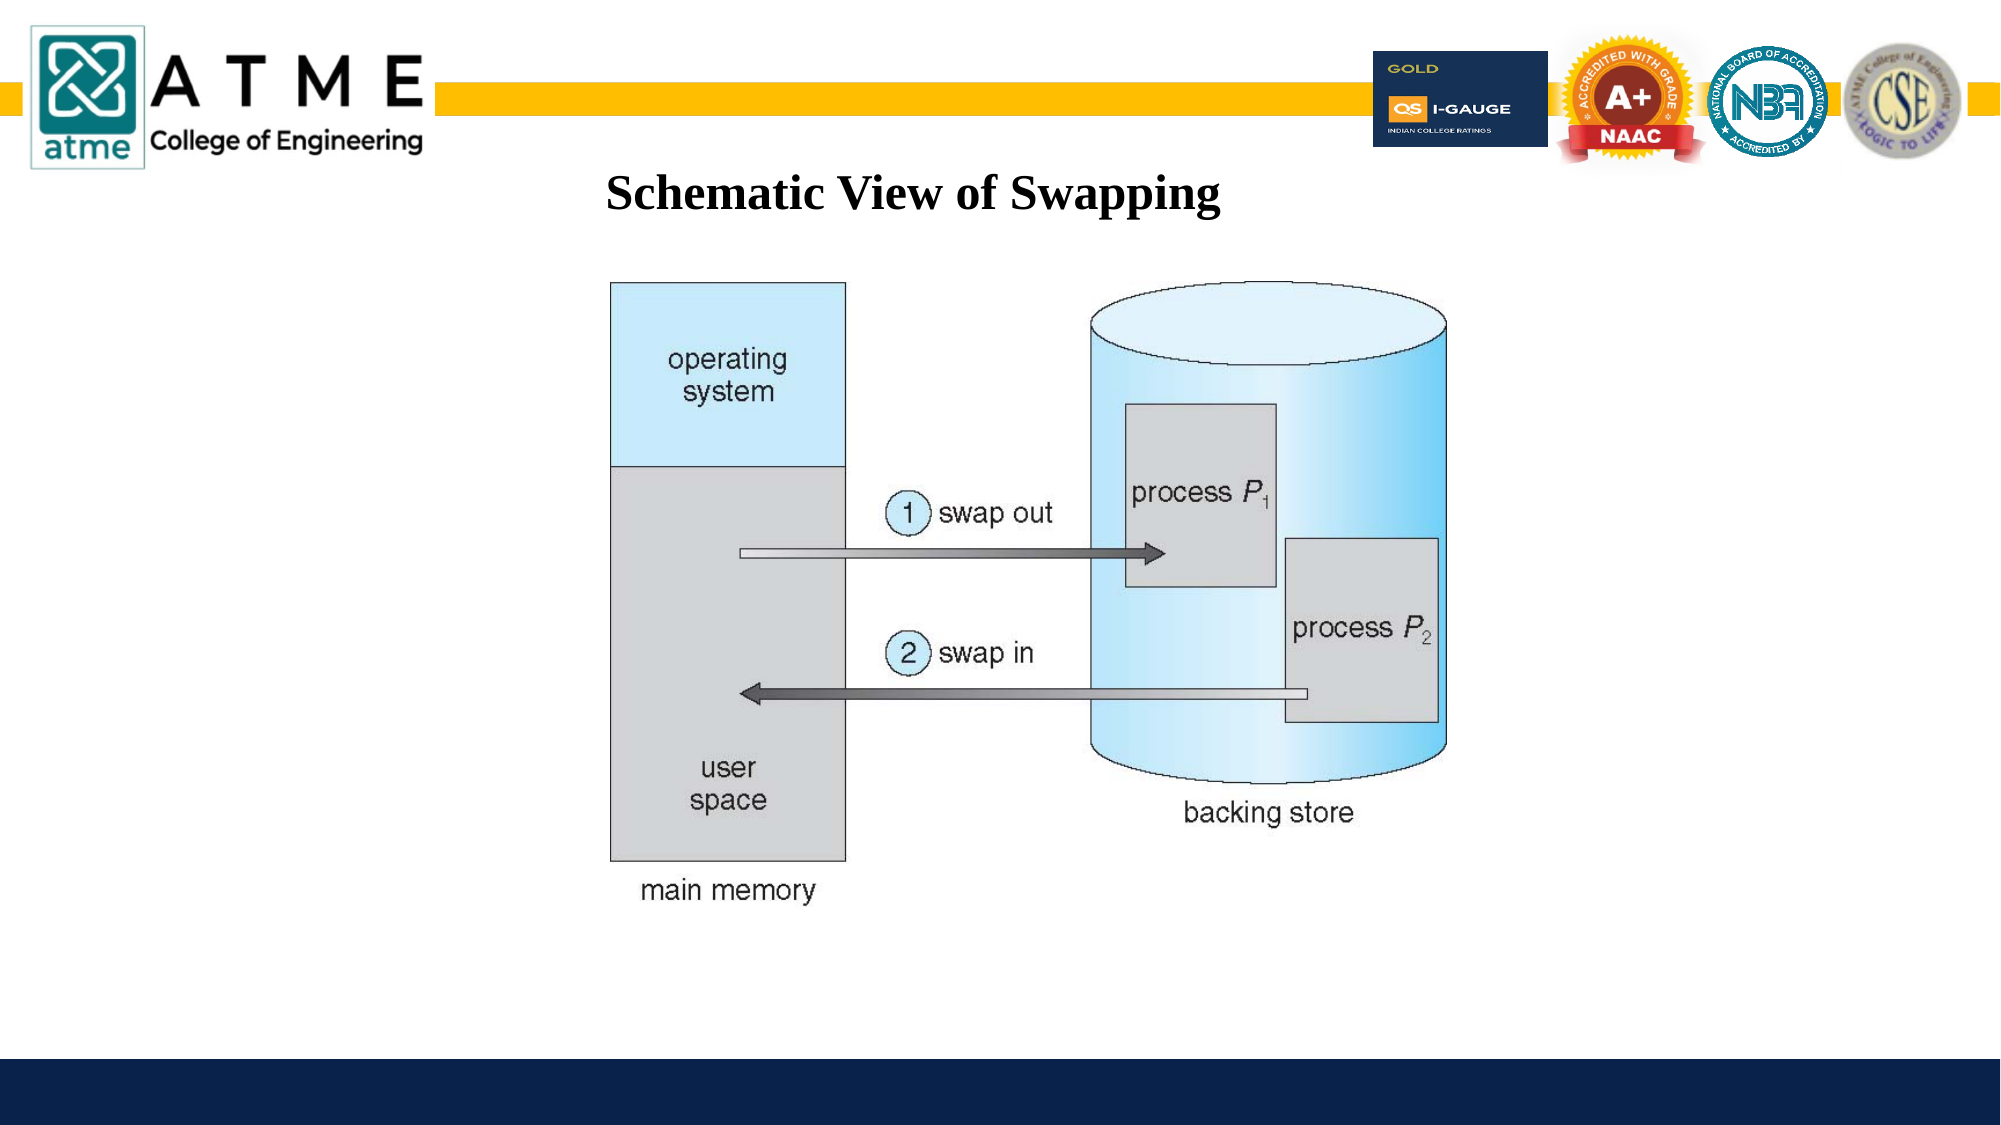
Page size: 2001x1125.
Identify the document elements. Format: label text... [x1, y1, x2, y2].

picture [1840, 26, 1968, 176]
title Schematic View of Swapping [590, 151, 1882, 247]
picture [609, 280, 1447, 908]
picture [0, 1059, 2001, 1125]
picture [22, 15, 435, 178]
picture [1373, 20, 1828, 151]
